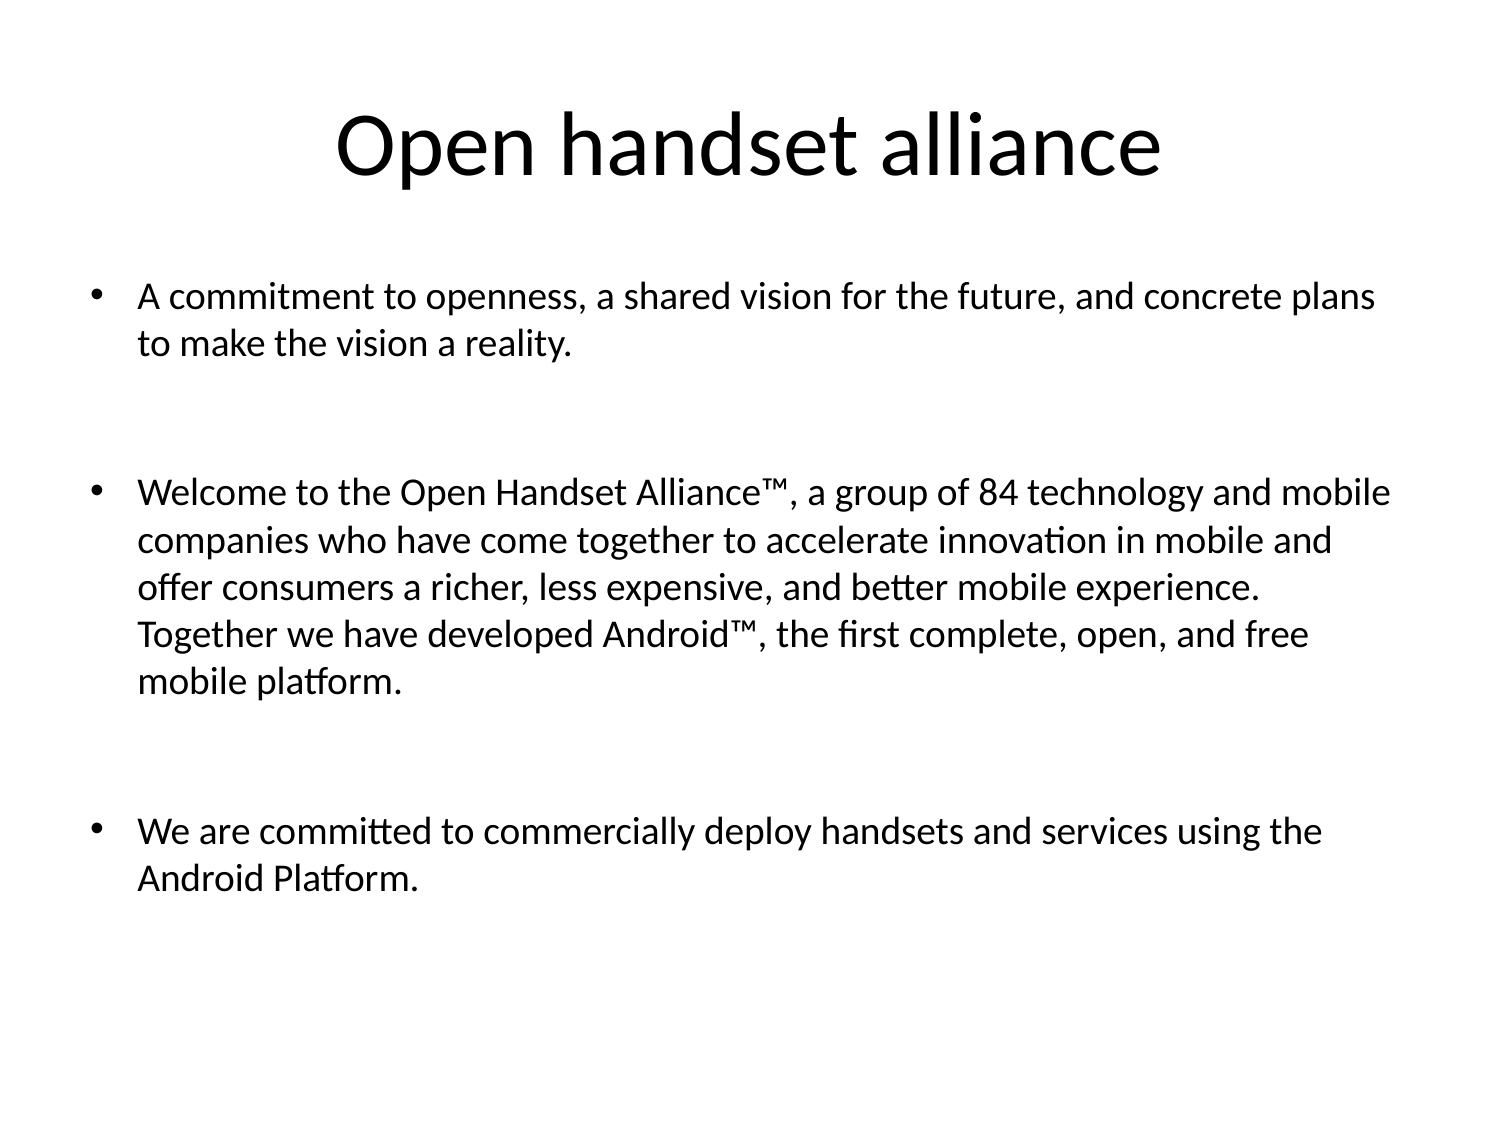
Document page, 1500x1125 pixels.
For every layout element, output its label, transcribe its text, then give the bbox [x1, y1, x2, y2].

list A commitment to openness, a shared vision for the future, and concrete plans to make the vision a reality. Welcome to the Open Handset Alliance™, a group of 84 technology and mobile companies who have come together to accelerate innovation in mobile and offer consumers a richer, less expensive, and better mobile experience. Together we have developed Android™, the first complete, open, and free mobile platform. We are committed to commercially deploy handsets and services using the Android Platform. [75, 262, 1425, 1005]
title Open handset alliance [75, 45, 1425, 233]
